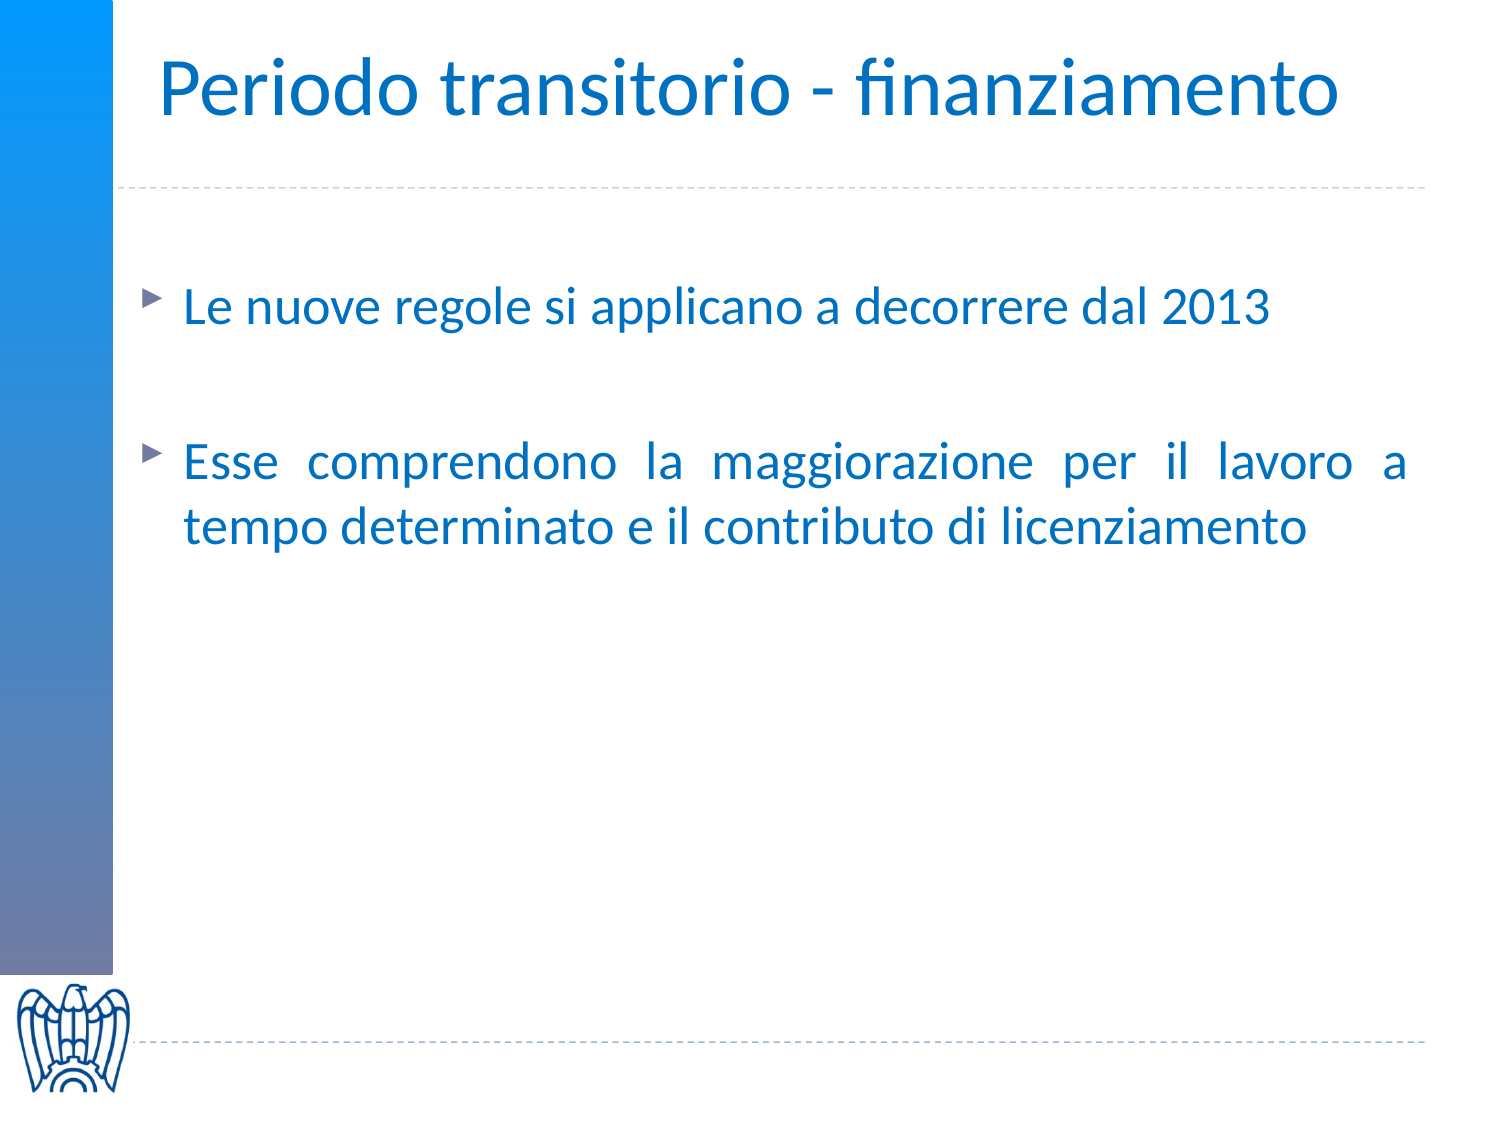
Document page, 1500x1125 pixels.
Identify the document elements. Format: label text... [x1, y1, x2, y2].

list Le nuove regole si applicano a decorrere dal 2013 Esse comprendono la maggiorazione per il lavoro a tempo determinato e il contributo di licenziamento [123, 262, 1425, 1005]
title Periodo transitorio - finanziamento [113, 24, 1425, 188]
picture [0, 974, 134, 1113]
text_box [0, 0, 113, 974]
